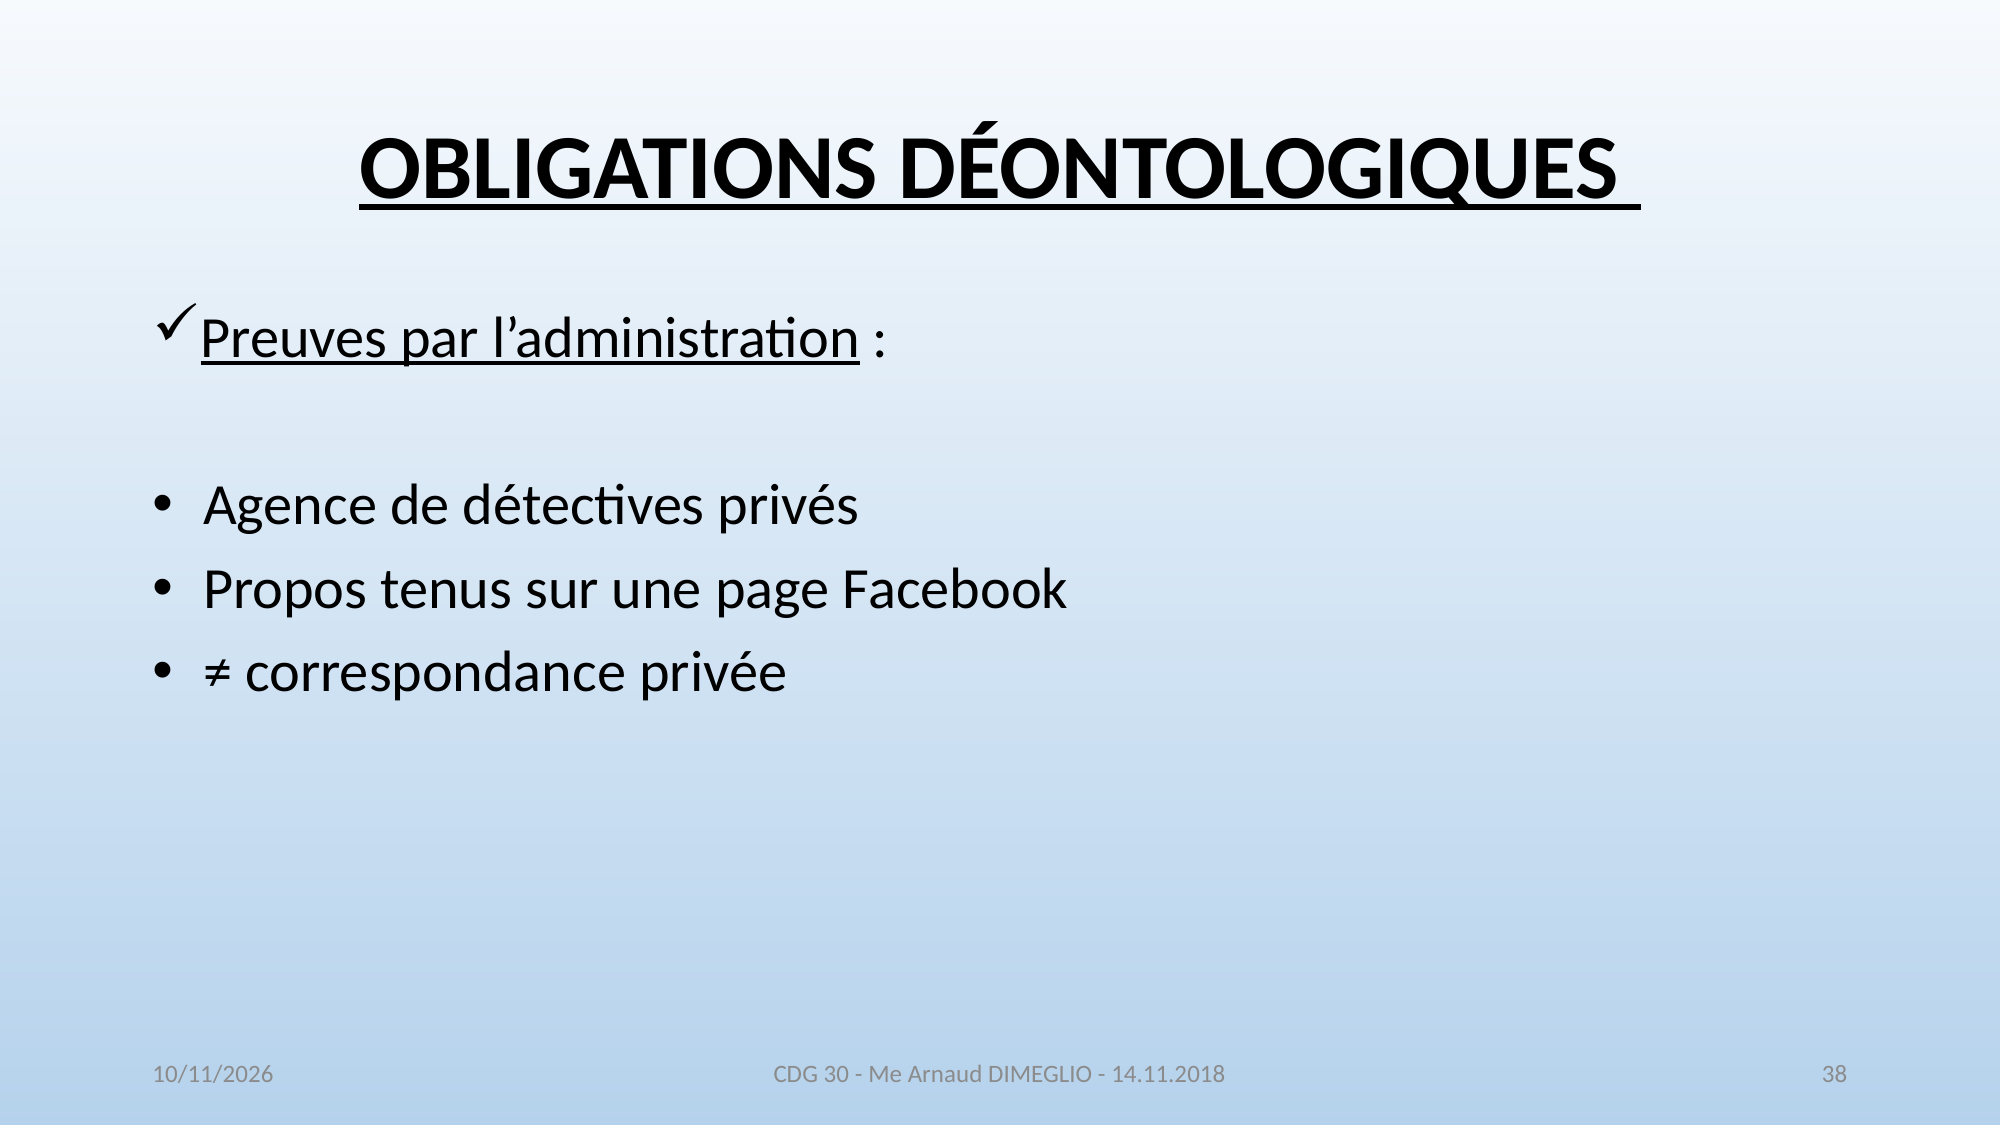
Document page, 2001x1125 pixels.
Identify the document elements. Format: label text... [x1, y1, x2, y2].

footer CDG 30 - Me Arnaud DIMEGLIO - 14.11.2018 [662, 1042, 1338, 1103]
list Preuves par l’administration : Agence de détectives privés Propos tenus sur une page Facebook ≠ correspondance privée [137, 299, 1863, 1125]
title OBLIGATIONS DÉONTOLOGIQUES [137, 59, 1863, 278]
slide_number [137, 1042, 588, 1103]
slide_number 38 [1412, 1042, 1863, 1103]
